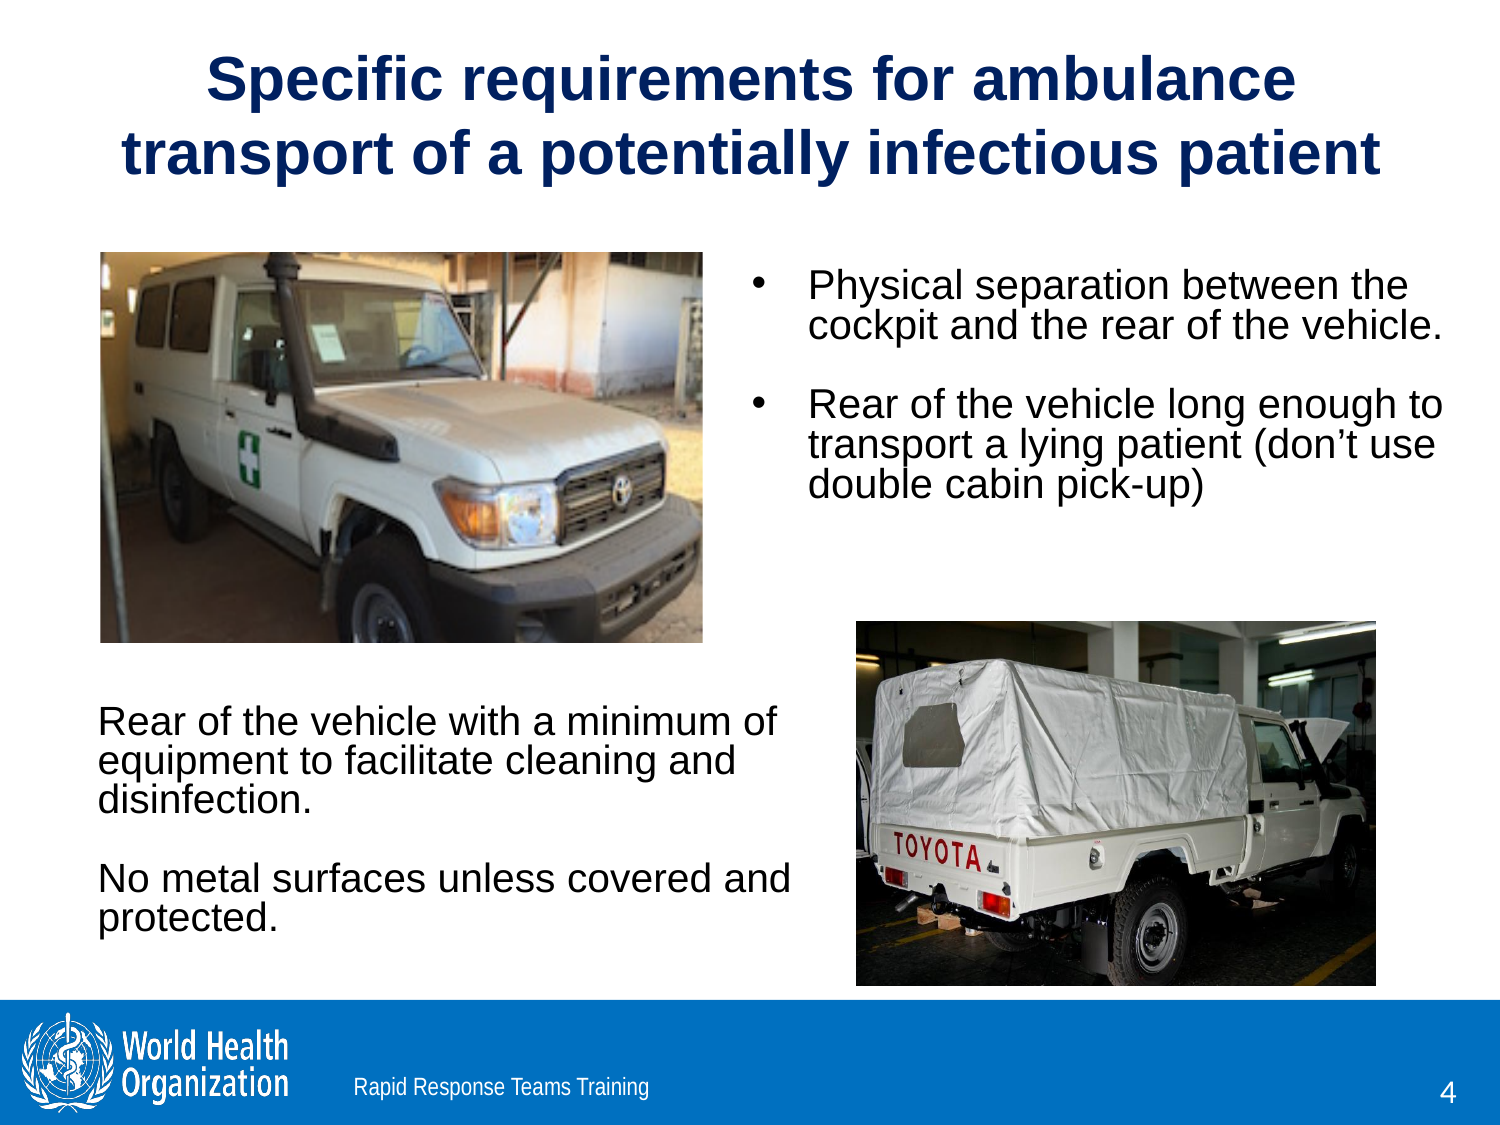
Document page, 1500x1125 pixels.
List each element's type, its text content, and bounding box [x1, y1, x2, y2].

title Specific requirements for ambulance transport of a potentially infectious patient [76, 19, 1427, 207]
picture [856, 621, 1377, 986]
text_box Rear of the vehicle with a minimum of equipment to facilitate cleaning and disinfection. No metal surfaces unless covered and protected. [97, 704, 798, 941]
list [100, 252, 703, 643]
picture [21, 1012, 288, 1113]
text_box Physical separation between the cockpit and the rear of the vehicle. Rear of the vehicle long enough to transport a lying patient (don’t use double cabin pick-up) [751, 267, 1483, 551]
